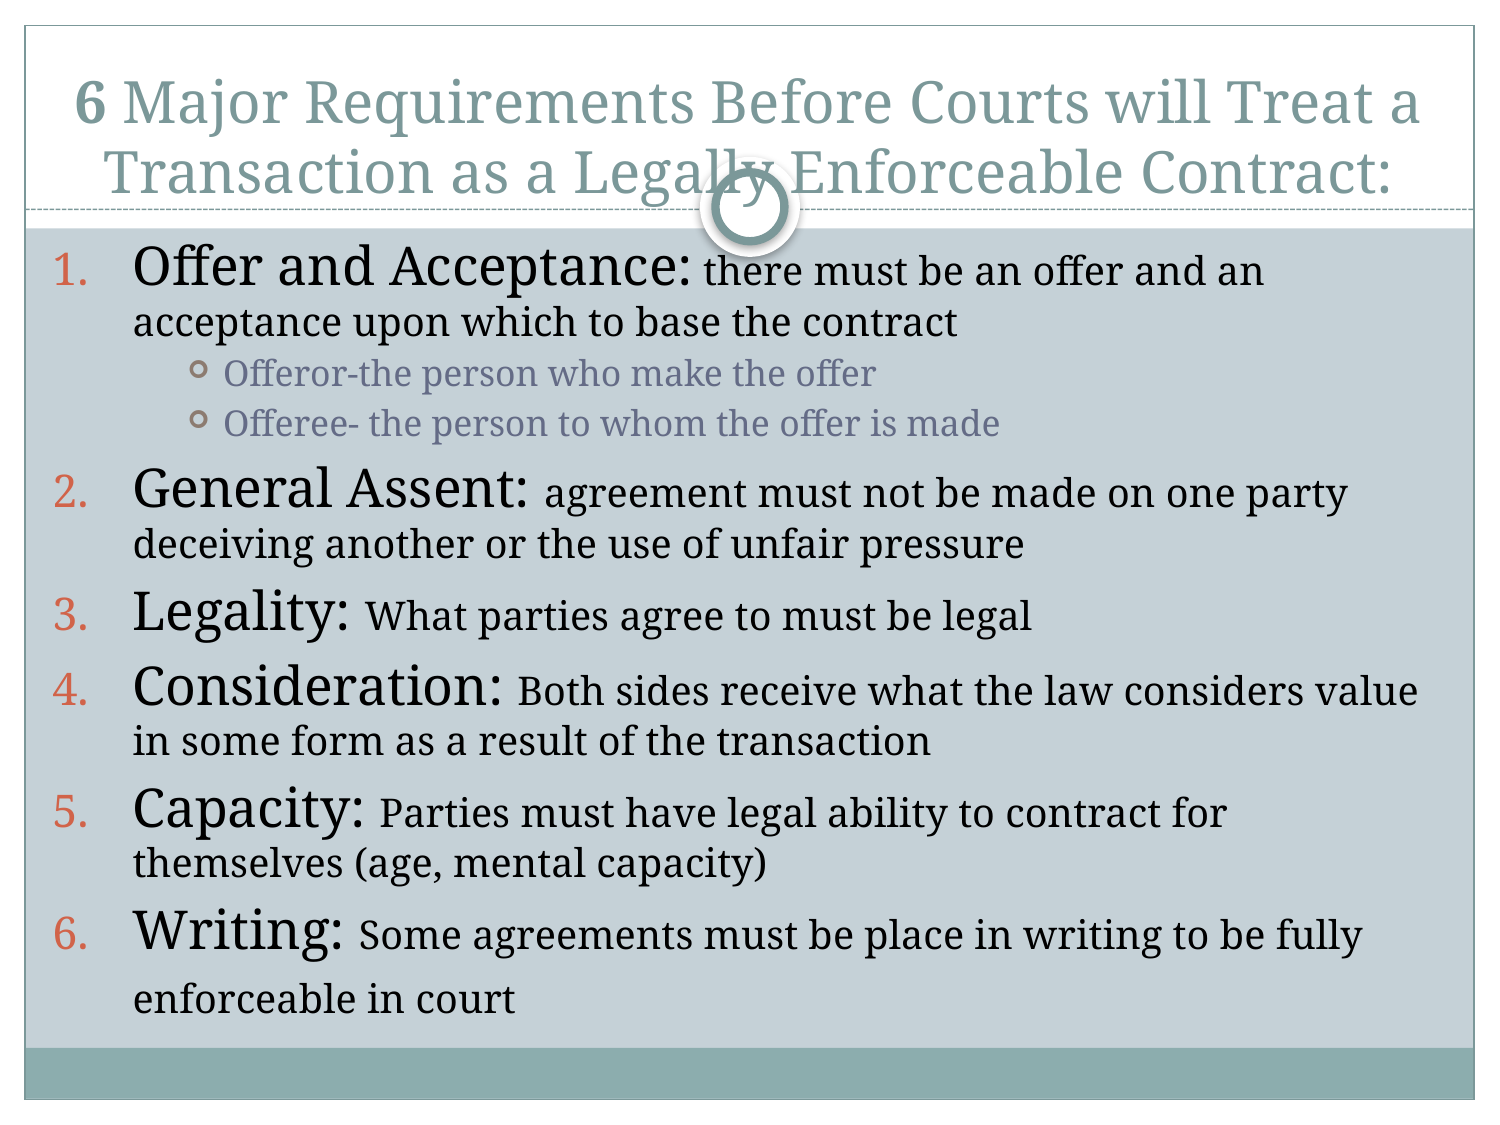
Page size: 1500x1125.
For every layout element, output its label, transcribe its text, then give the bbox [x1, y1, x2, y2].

title 6 Major Requirements Before Courts will Treat a Transaction as a Legally Enforceable Contract: [49, 37, 1450, 213]
list Offer and Acceptance: there must be an offer and an acceptance upon which to base the contract Offeror-the person who make the offer Offeree- the person to whom the offer is made General Assent: agreement must not be made on one party deceiving another or the use of unfair pressure Legality: What parties agree to must be legal Consideration: Both sides receive what the law considers value in some form as a result of the transaction Capacity: Parties must have legal ability to contract for themselves (age, mental capacity) Writing: Some agreements must be place in writing to be fully enforceable in court [37, 224, 1445, 1038]
